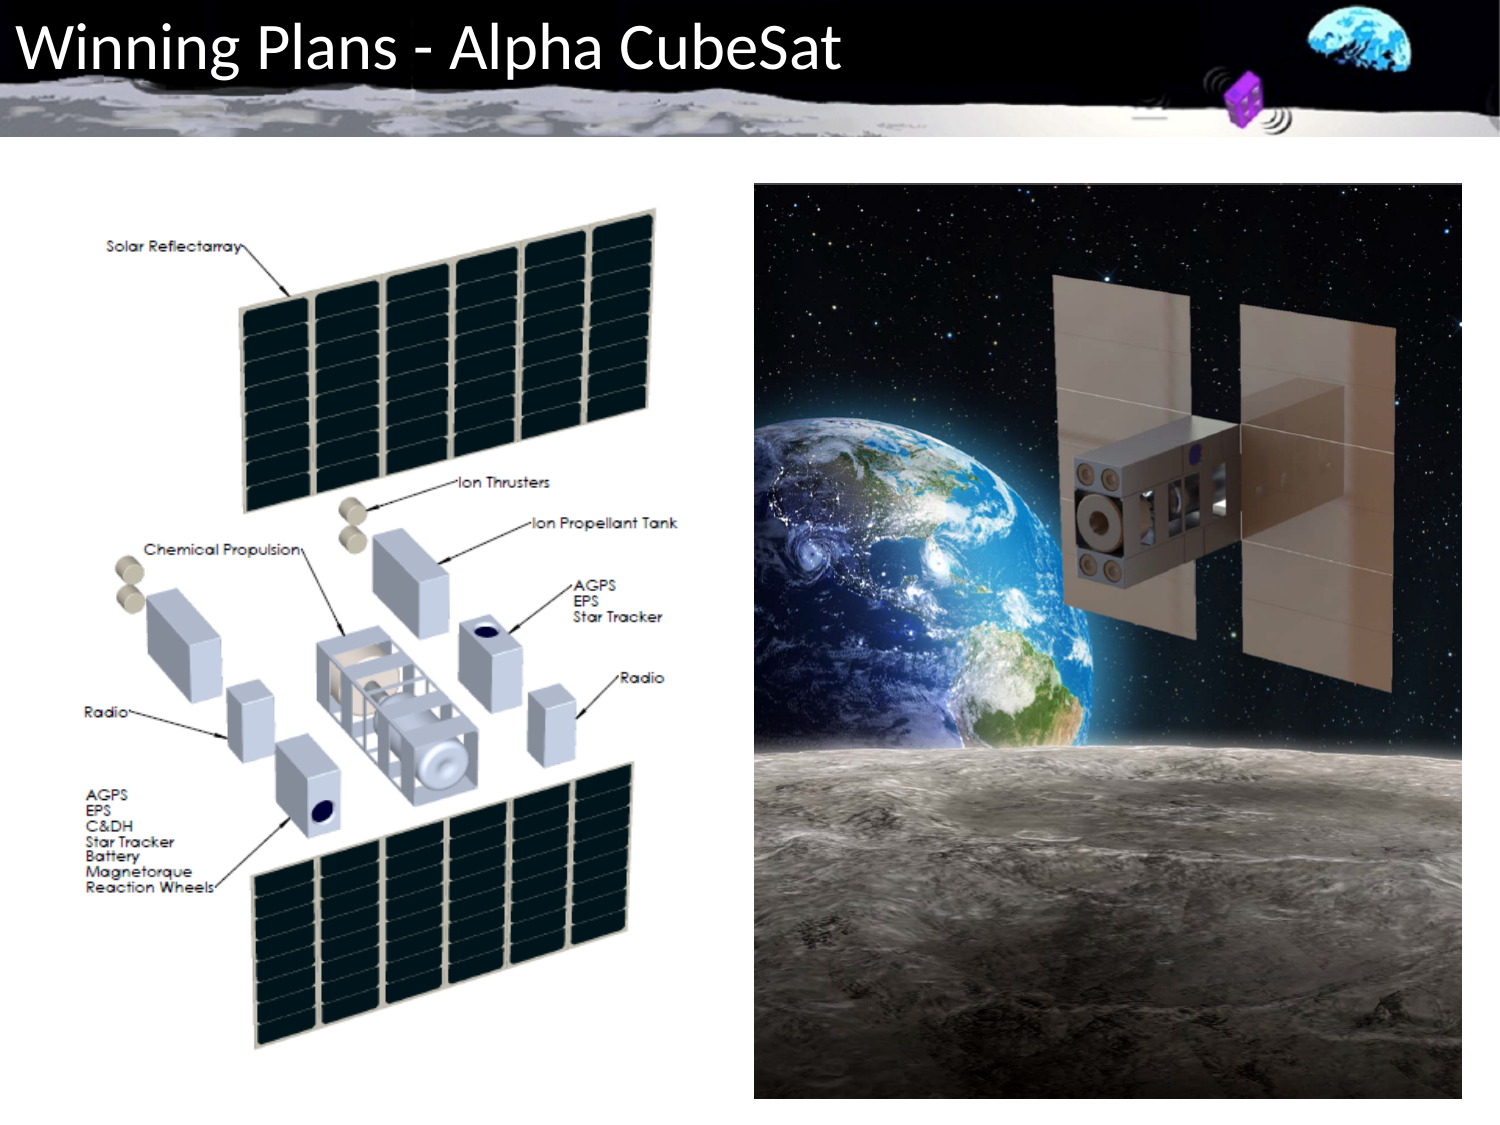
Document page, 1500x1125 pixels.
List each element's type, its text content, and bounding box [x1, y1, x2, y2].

title Winning Plans - Alpha CubeSat [0, 37, 1085, 129]
picture [0, 0, 1500, 137]
picture [754, 182, 1463, 1099]
picture [26, 182, 727, 1082]
